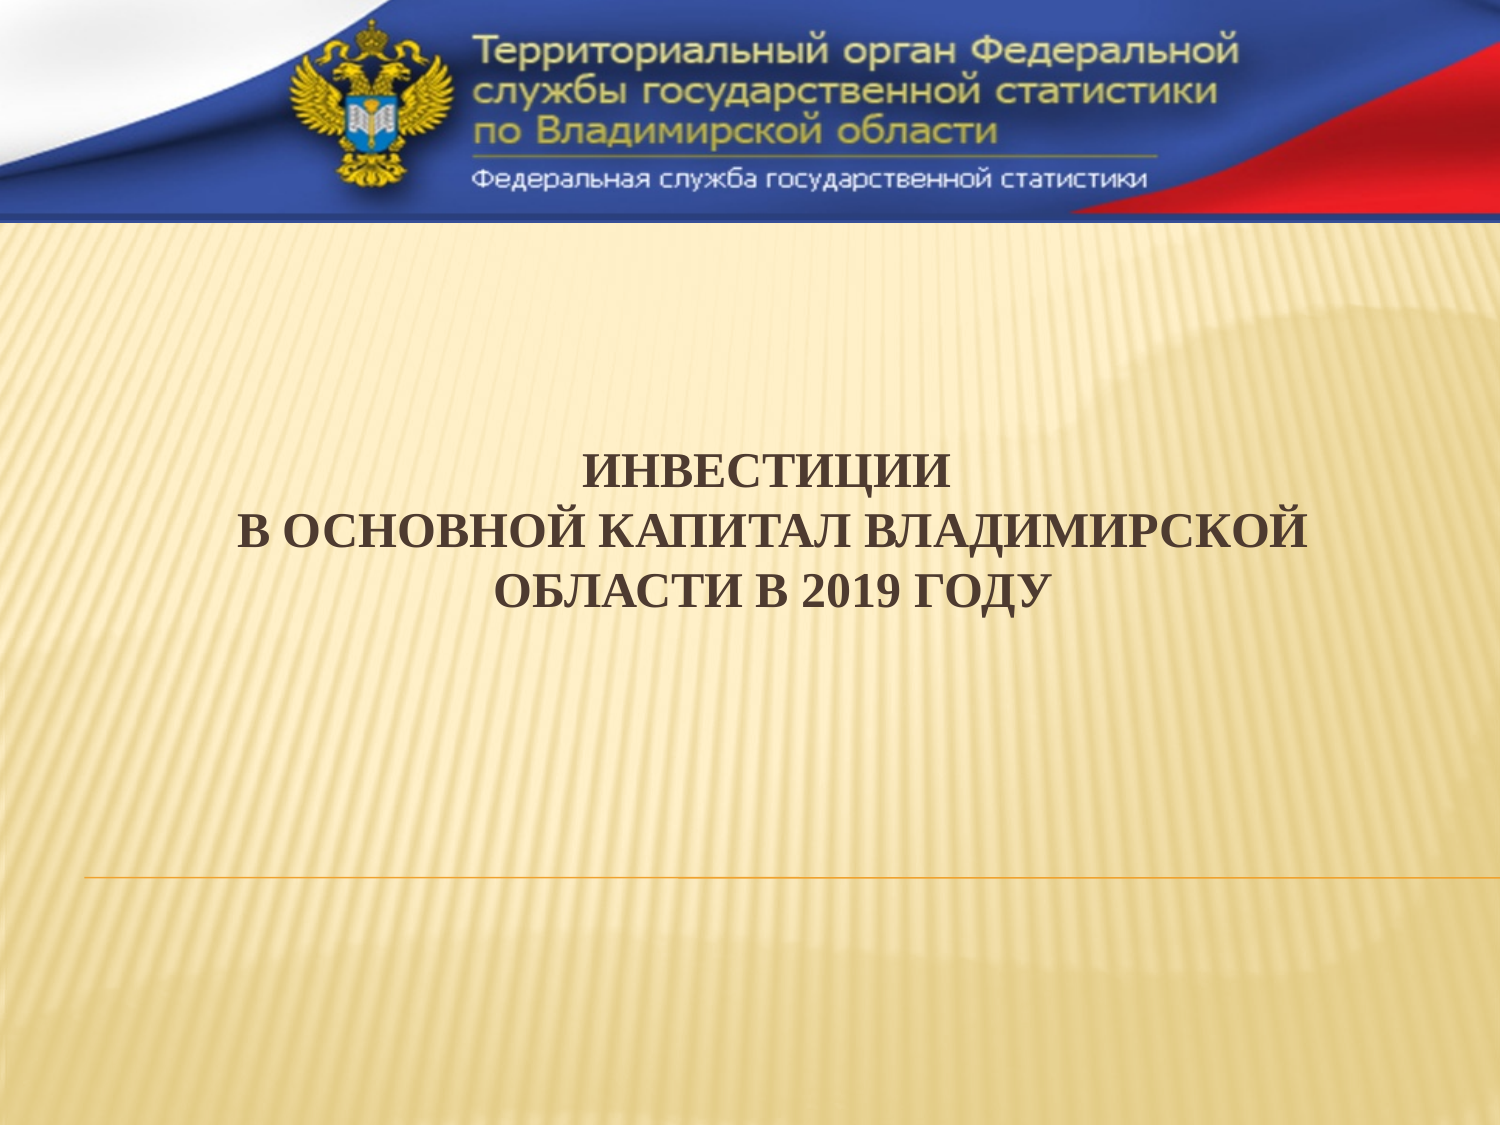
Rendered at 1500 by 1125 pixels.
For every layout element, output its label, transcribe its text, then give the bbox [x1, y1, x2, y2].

title инвестиции в основной капитал Владимирской области в 2019 году [164, 241, 1383, 786]
picture [0, 0, 1500, 223]
